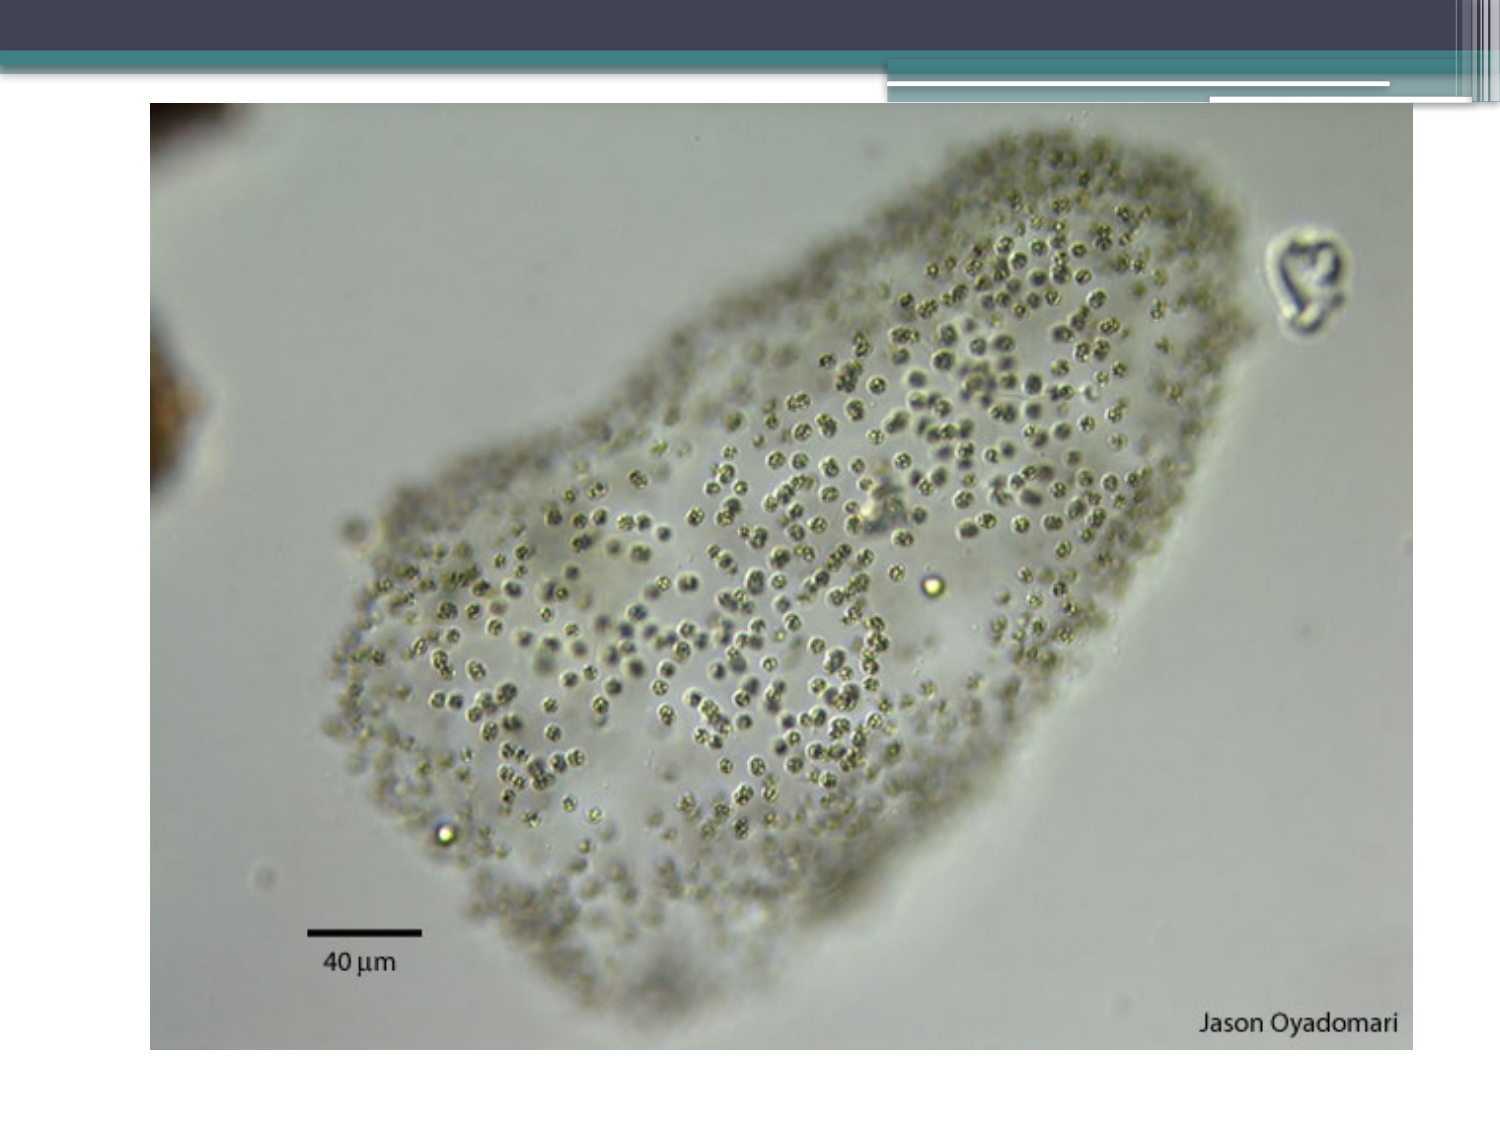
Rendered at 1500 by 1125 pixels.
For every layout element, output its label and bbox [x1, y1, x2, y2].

picture [149, 102, 1413, 1051]
